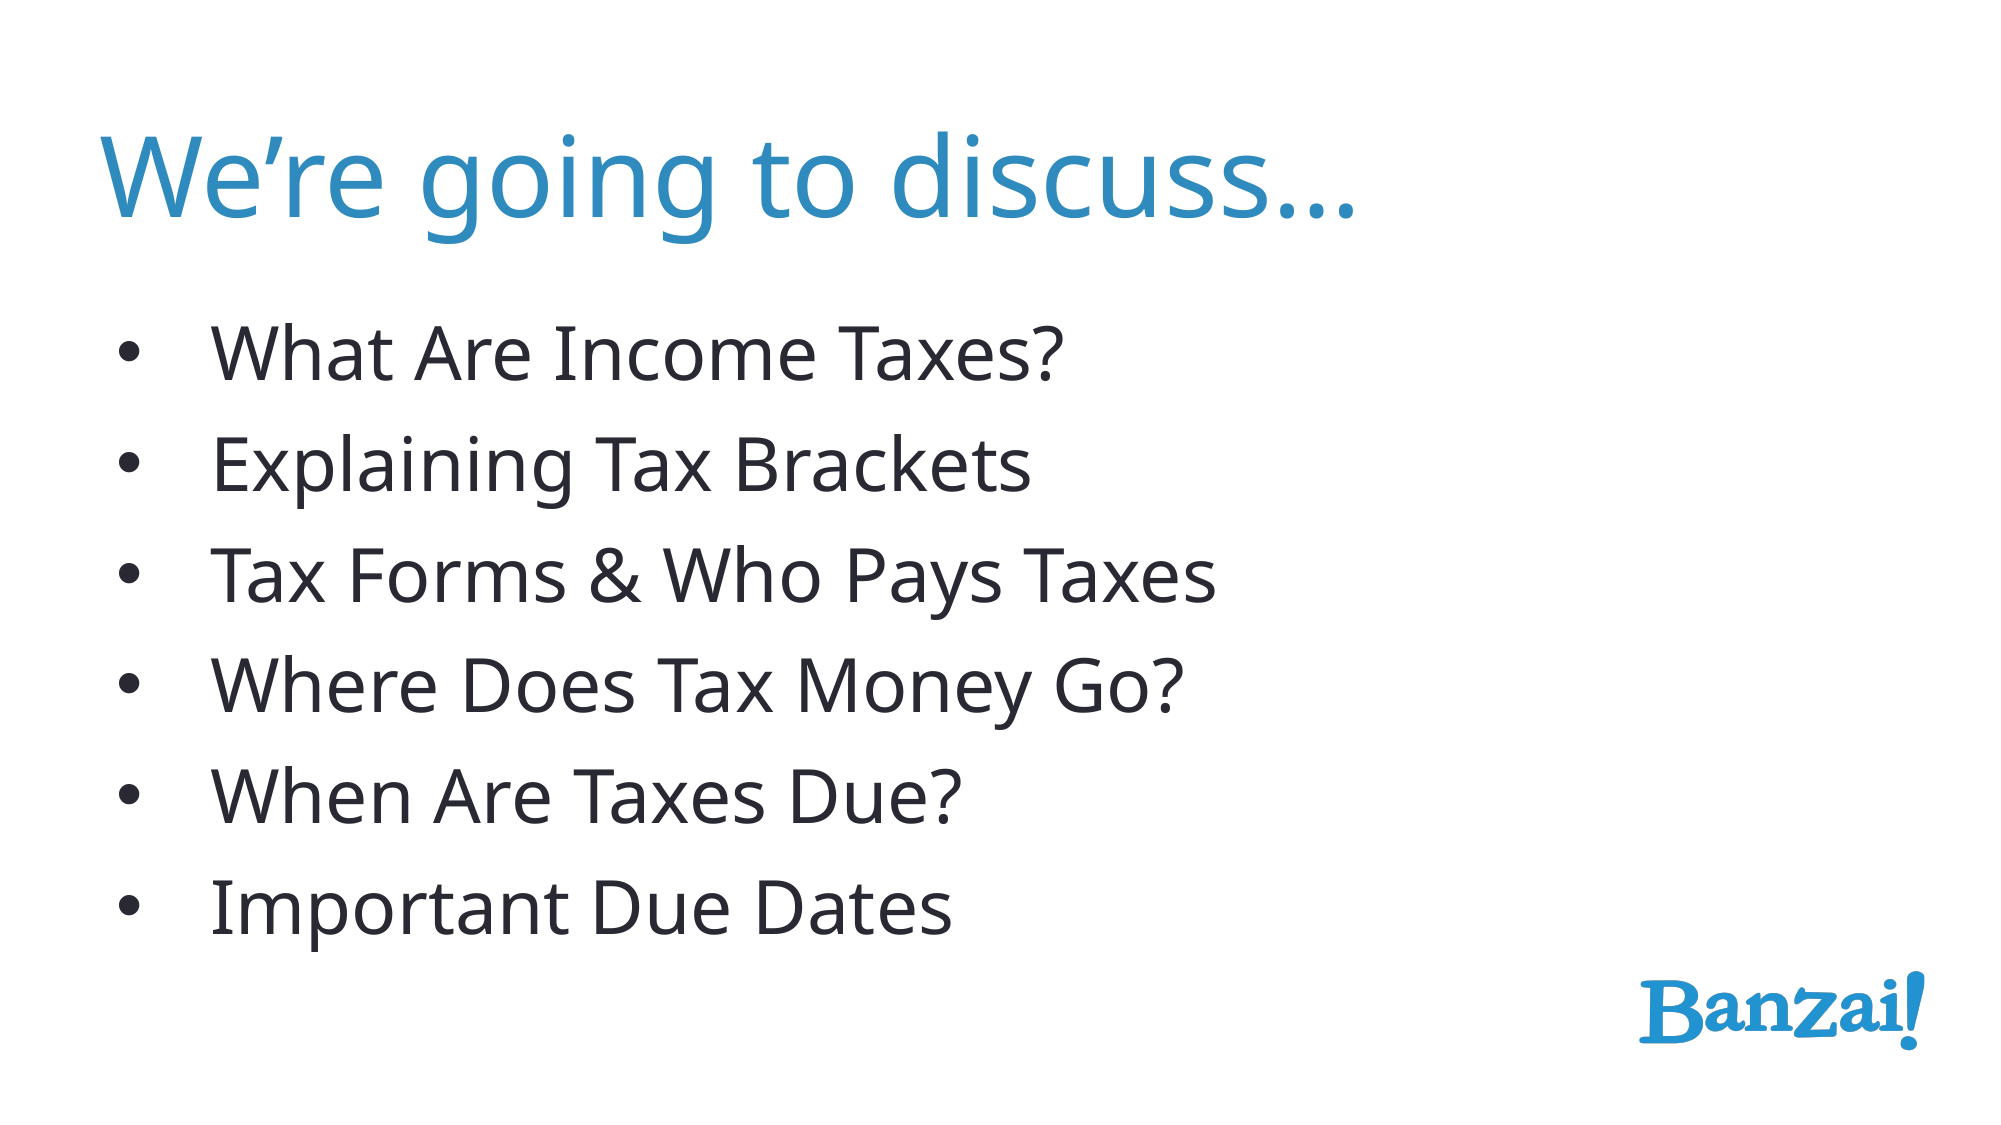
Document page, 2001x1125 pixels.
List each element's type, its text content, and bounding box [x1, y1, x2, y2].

title We’re going to discuss… [91, 16, 1892, 250]
subtitle What Are Income Taxes? Explaining Tax Brackets Tax Forms & Who Pays Taxes Where Does Tax Money Go? When Are Taxes Due? Important Due Dates [108, 297, 1597, 1058]
picture [1639, 971, 1925, 1055]
